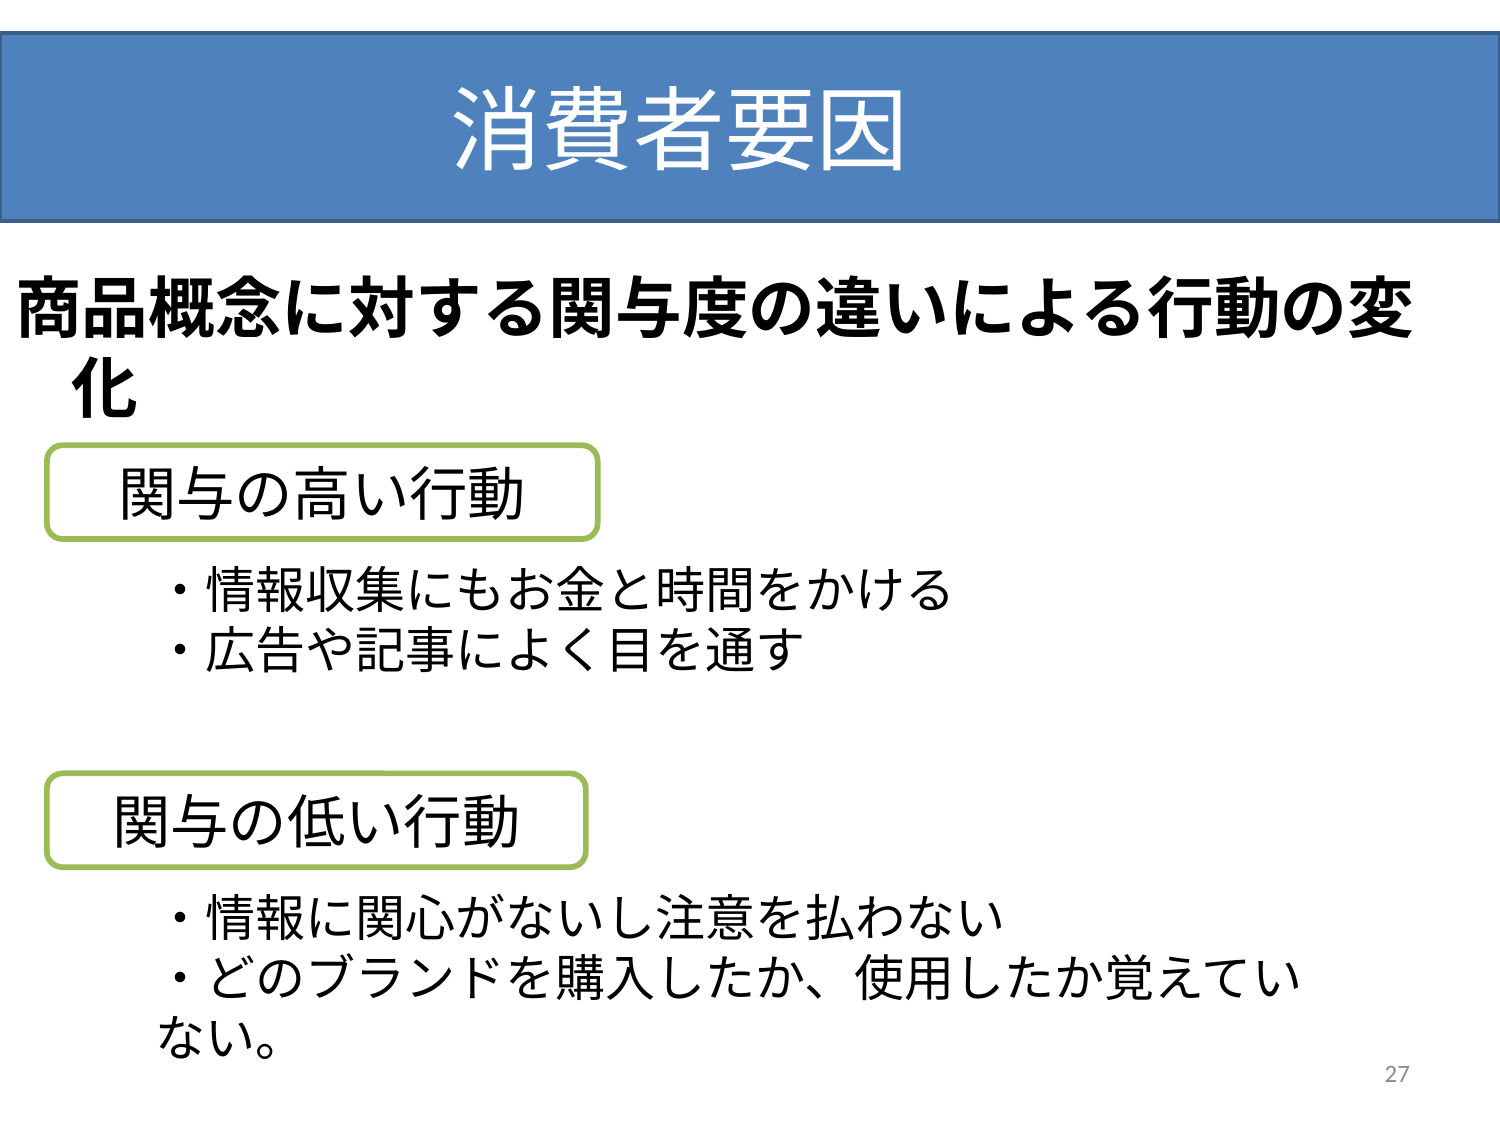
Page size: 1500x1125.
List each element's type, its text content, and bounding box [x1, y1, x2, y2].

text_box 関与の低い行動 [44, 771, 588, 870]
slide_number 27 [1074, 1042, 1425, 1103]
text_box ・情報収集にもお金と時間をかける ・広告や記事によく目を通す [140, 550, 1008, 731]
title 消費者要因 [0, 31, 1500, 223]
text_box ・情報に関心がないし注意を払わない ・どのブランドを購入したか、使用したか覚えていない。 [140, 878, 1336, 1074]
text_box 関与の高い行動 [44, 443, 600, 542]
list 商品概念に対する関与度の違いによる行動の変化 [0, 257, 1477, 434]
